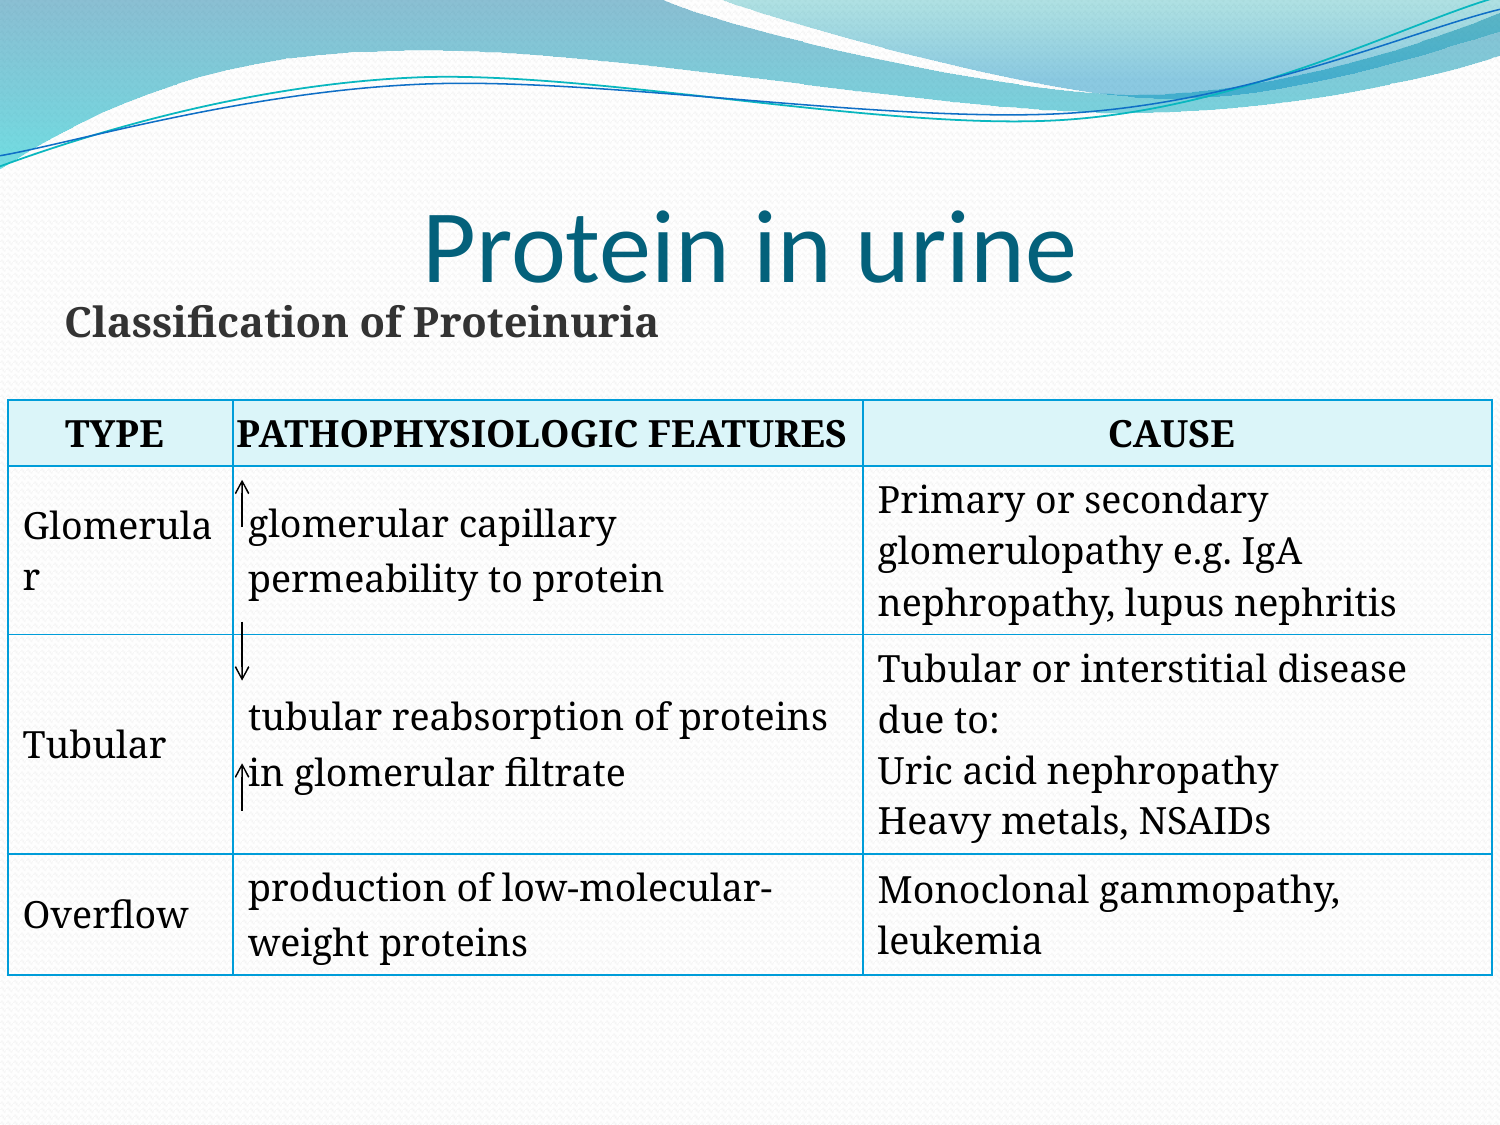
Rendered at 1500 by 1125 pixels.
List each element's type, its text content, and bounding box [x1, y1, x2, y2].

table_header TYPE [9, 401, 64, 465]
text_box Classification of Proteinuria [64, 295, 660, 506]
table_cell Overflow [9, 855, 232, 974]
table_cell production of low-molecular-weight proteins [234, 855, 862, 974]
table_cell Primary or secondary glomerulopathy e.g. IgA nephropathy, lupus nephritis [864, 467, 1491, 634]
table_header PATHOPHYSIOLOGIC FEATURES [660, 401, 862, 465]
table_cell Tubular or interstitial disease due to: Uric acid nephropathy Heavy metals, NSAIDs [864, 635, 1491, 853]
table_cell Monoclonal gammopathy, leukemia [864, 855, 1491, 974]
table_header CAUSE [864, 401, 1491, 465]
table_cell Glomerular [9, 467, 232, 634]
title Protein in urine [75, 115, 1425, 303]
table_cell glomerular capillary permeability to protein [234, 467, 862, 634]
table_cell Tubular [9, 635, 232, 853]
table_cell tubular reabsorption of proteins in glomerular filtrate [234, 635, 862, 853]
